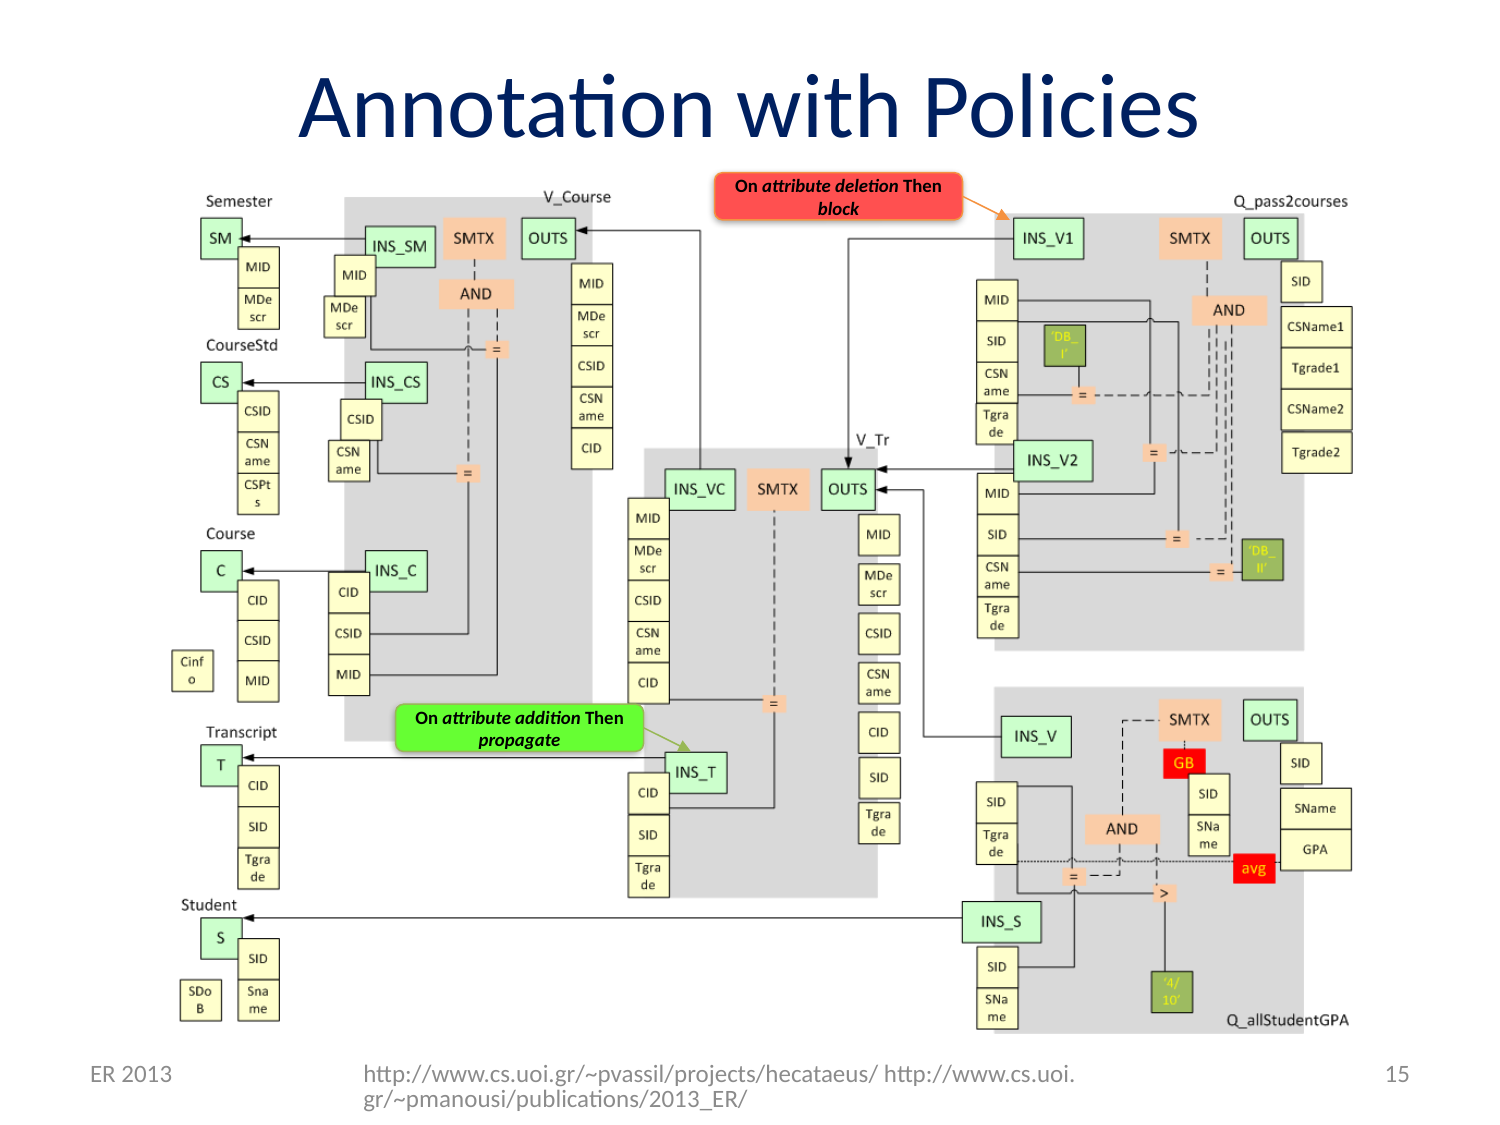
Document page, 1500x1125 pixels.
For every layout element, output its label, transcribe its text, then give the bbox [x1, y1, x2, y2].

title Annotation with Policies [75, 7, 1425, 195]
footer http://www.cs.uoi.gr/~pvassil/projects/hecataeus/ http://www.cs.uoi.gr/~pmanousi/publications/2013_ER/ [348, 1042, 1074, 1103]
slide_number ER 2013 [75, 1042, 348, 1103]
picture [170, 184, 1353, 1034]
slide_number 15 [1074, 1042, 1425, 1103]
text_box On attribute deletion Then block [713, 171, 964, 182]
